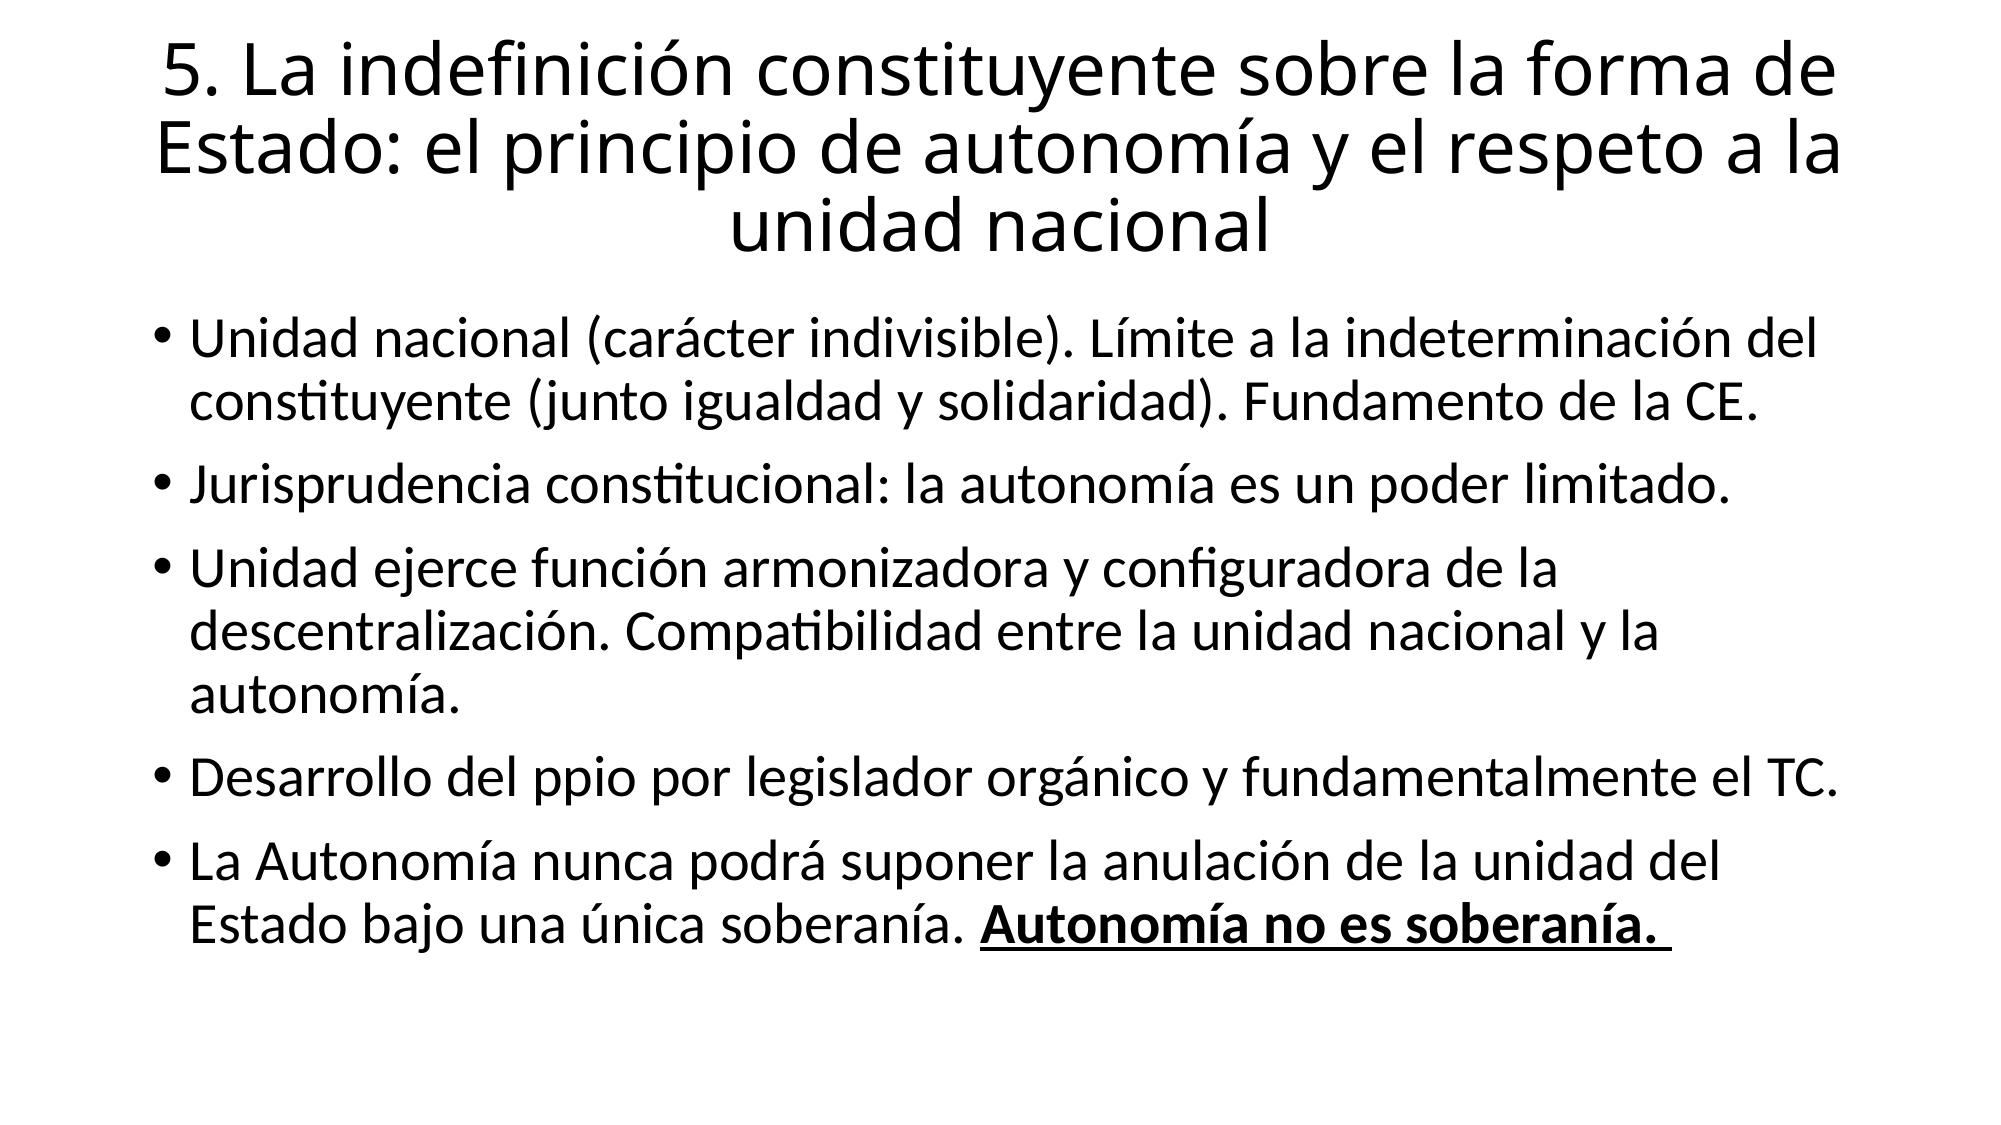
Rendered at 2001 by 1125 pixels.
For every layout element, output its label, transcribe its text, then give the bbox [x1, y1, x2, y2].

title 5. La indefinición constituyente sobre la forma de Estado: el principio de autonomía y el respeto a la unidad nacional [137, 22, 1863, 278]
list Unidad nacional (carácter indivisible). Límite a la indeterminación del constituyente (junto igualdad y solidaridad). Fundamento de la CE. Jurisprudencia constitucional: la autonomía es un poder limitado. Unidad ejerce función armonizadora y configuradora de la descentralización. Compatibilidad entre la unidad nacional y la autonomía. Desarrollo del ppio por legislador orgánico y fundamentalmente el TC. La Autonomía nunca podrá suponer la anulación de la unidad del Estado bajo una única soberanía. Autonomía no es soberanía. [137, 299, 1863, 1091]
